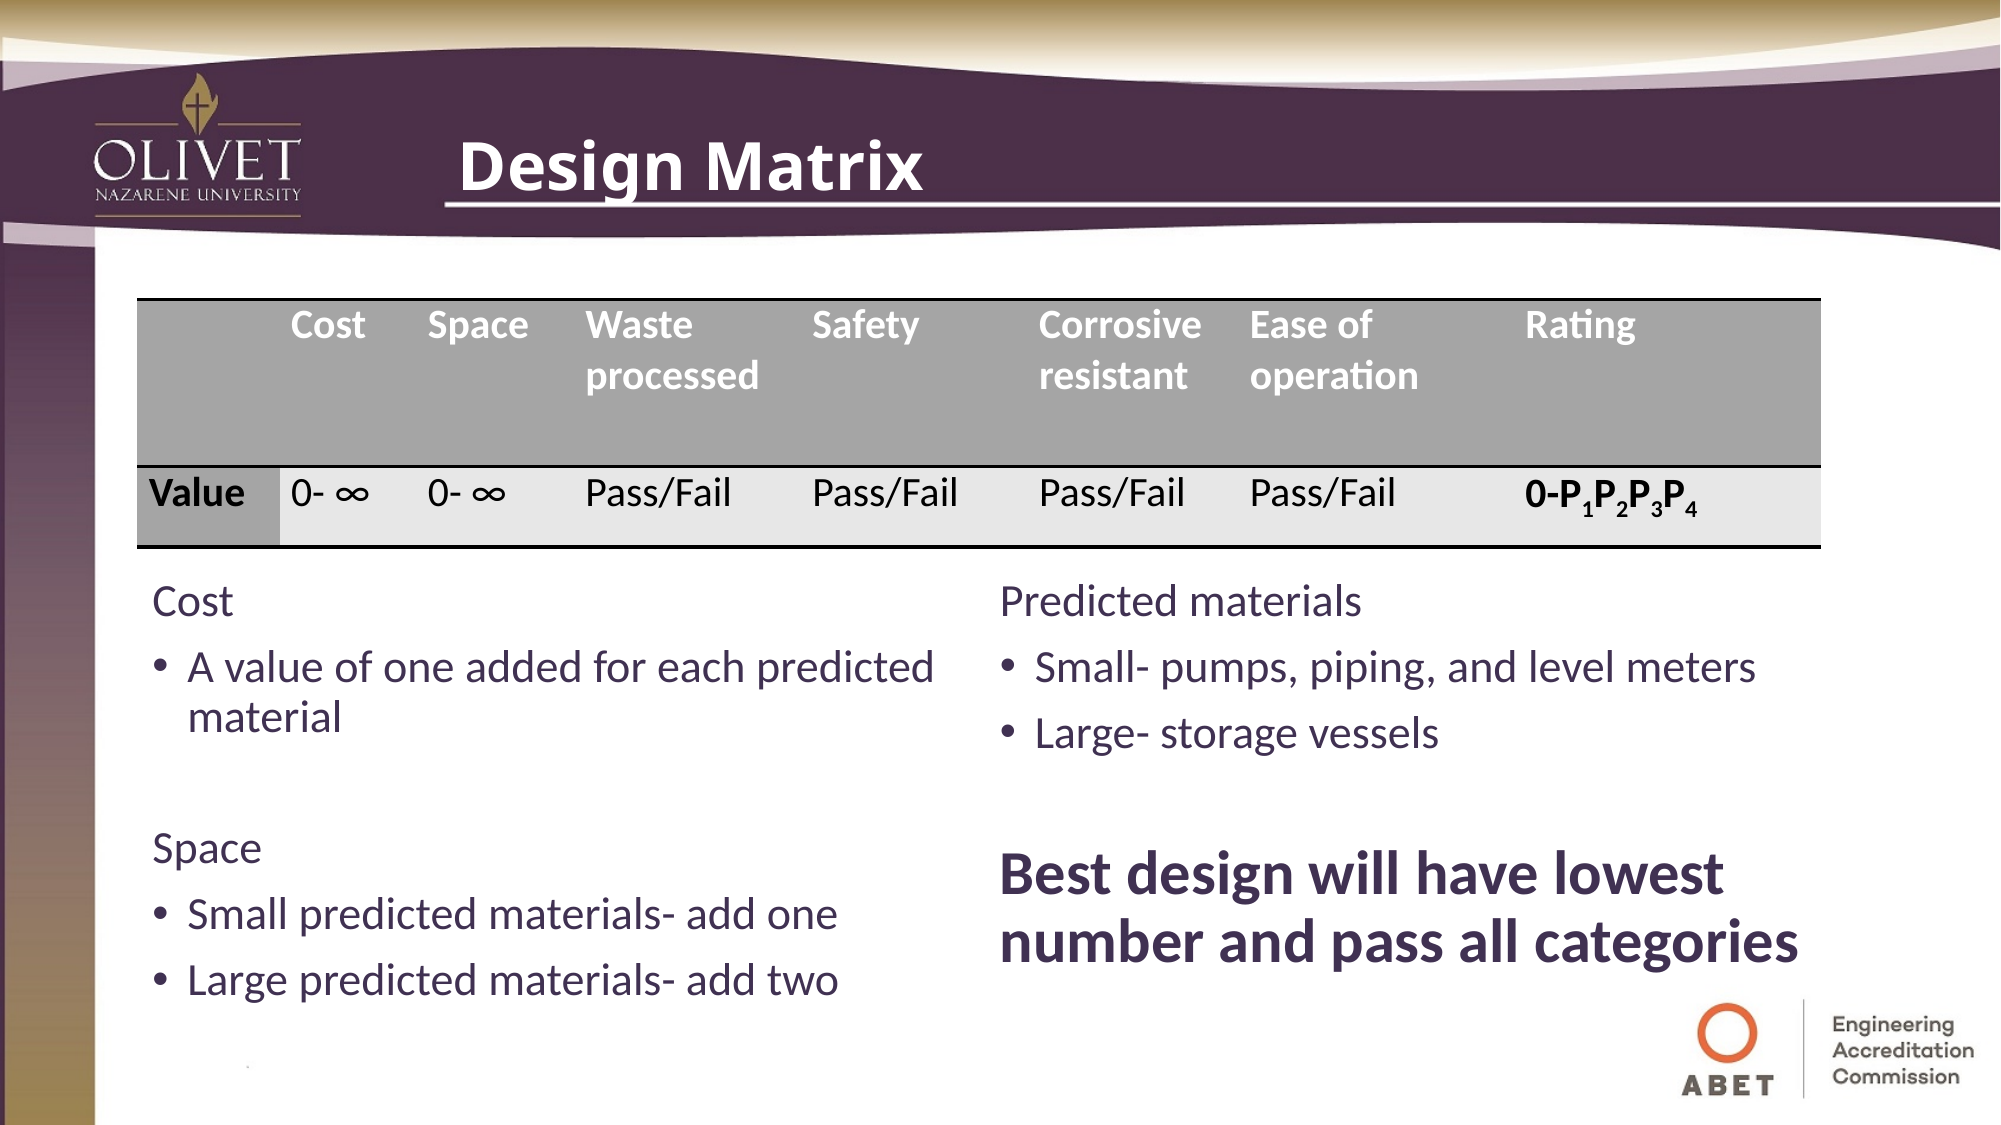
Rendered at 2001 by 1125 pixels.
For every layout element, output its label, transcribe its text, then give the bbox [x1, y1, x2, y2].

table_cell 0- ∞ [417, 468, 574, 545]
table_header Ease of operation [1239, 301, 1514, 465]
table_cell Pass/Fail [1239, 468, 1514, 545]
table_header Space [417, 301, 574, 465]
table_cell Pass/Fail [801, 468, 1028, 545]
table_cell Pass/Fail [1028, 468, 1239, 545]
table_cell Value [137, 468, 280, 545]
table_cell Pass/Fail [574, 468, 801, 545]
table_header [137, 301, 280, 465]
title Design Matrix [442, 59, 1863, 278]
table_header Waste processed [574, 301, 801, 465]
table_header Corrosive resistant [1028, 301, 1239, 465]
table_header Cost [280, 301, 417, 465]
table_header Rating [1514, 301, 1821, 465]
list Cost A value of one added for each predicted material Space Small predicted materials- add one Large predicted materials- add two Predicted materials Small- pumps, piping, and level meters Large- storage vessels Best design will have lowest number and pass all categories [137, 569, 1863, 1014]
table_cell 0-P1P2P3P4 [1514, 468, 1821, 545]
picture [0, 0, 2001, 1125]
table_header Safety [801, 301, 1028, 465]
table_cell 0- ∞ [280, 468, 417, 545]
